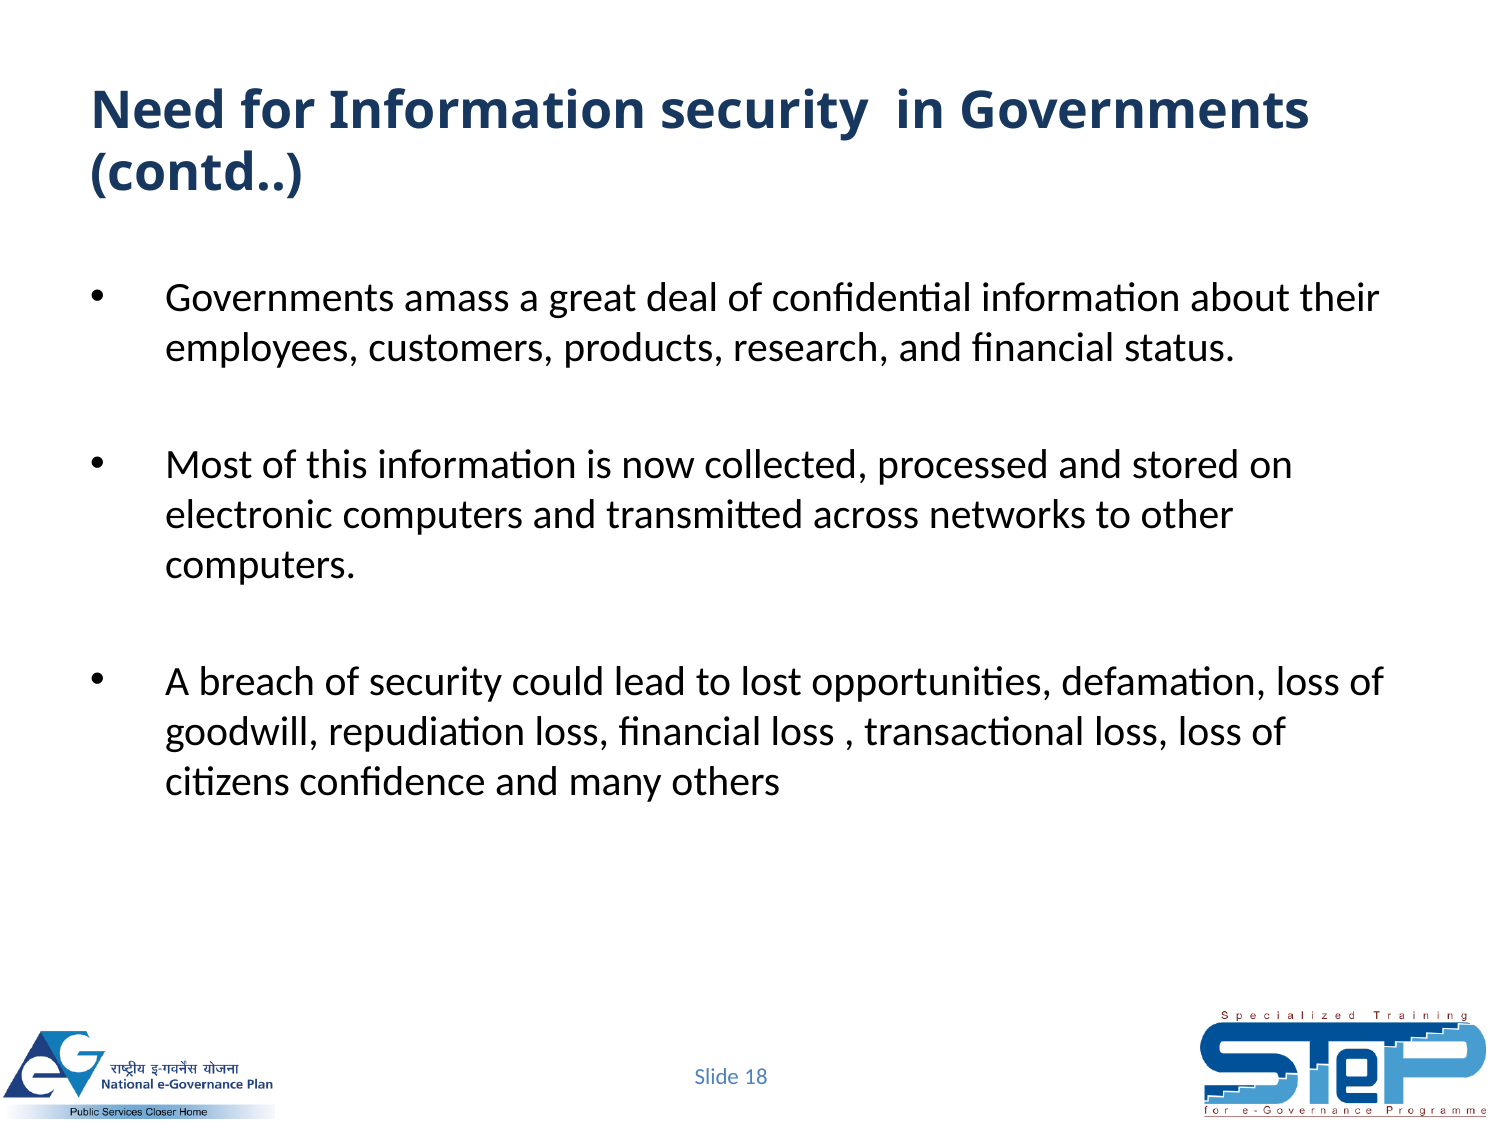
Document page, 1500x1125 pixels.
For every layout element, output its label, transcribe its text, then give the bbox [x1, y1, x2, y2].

picture [1200, 1011, 1486, 1117]
title Need for Information security in Governments (contd..) [75, 45, 1425, 233]
picture [2, 1031, 275, 1119]
list Governments amass a great deal of confidential information about their employees, customers, products, research, and financial status. Most of this information is now collected, processed and stored on electronic computers and transmitted across networks to other computers. A breach of security could lead to lost opportunities, defamation, loss of goodwill, repudiation loss, financial loss , transactional loss, loss of citizens confidence and many others [75, 262, 1425, 879]
